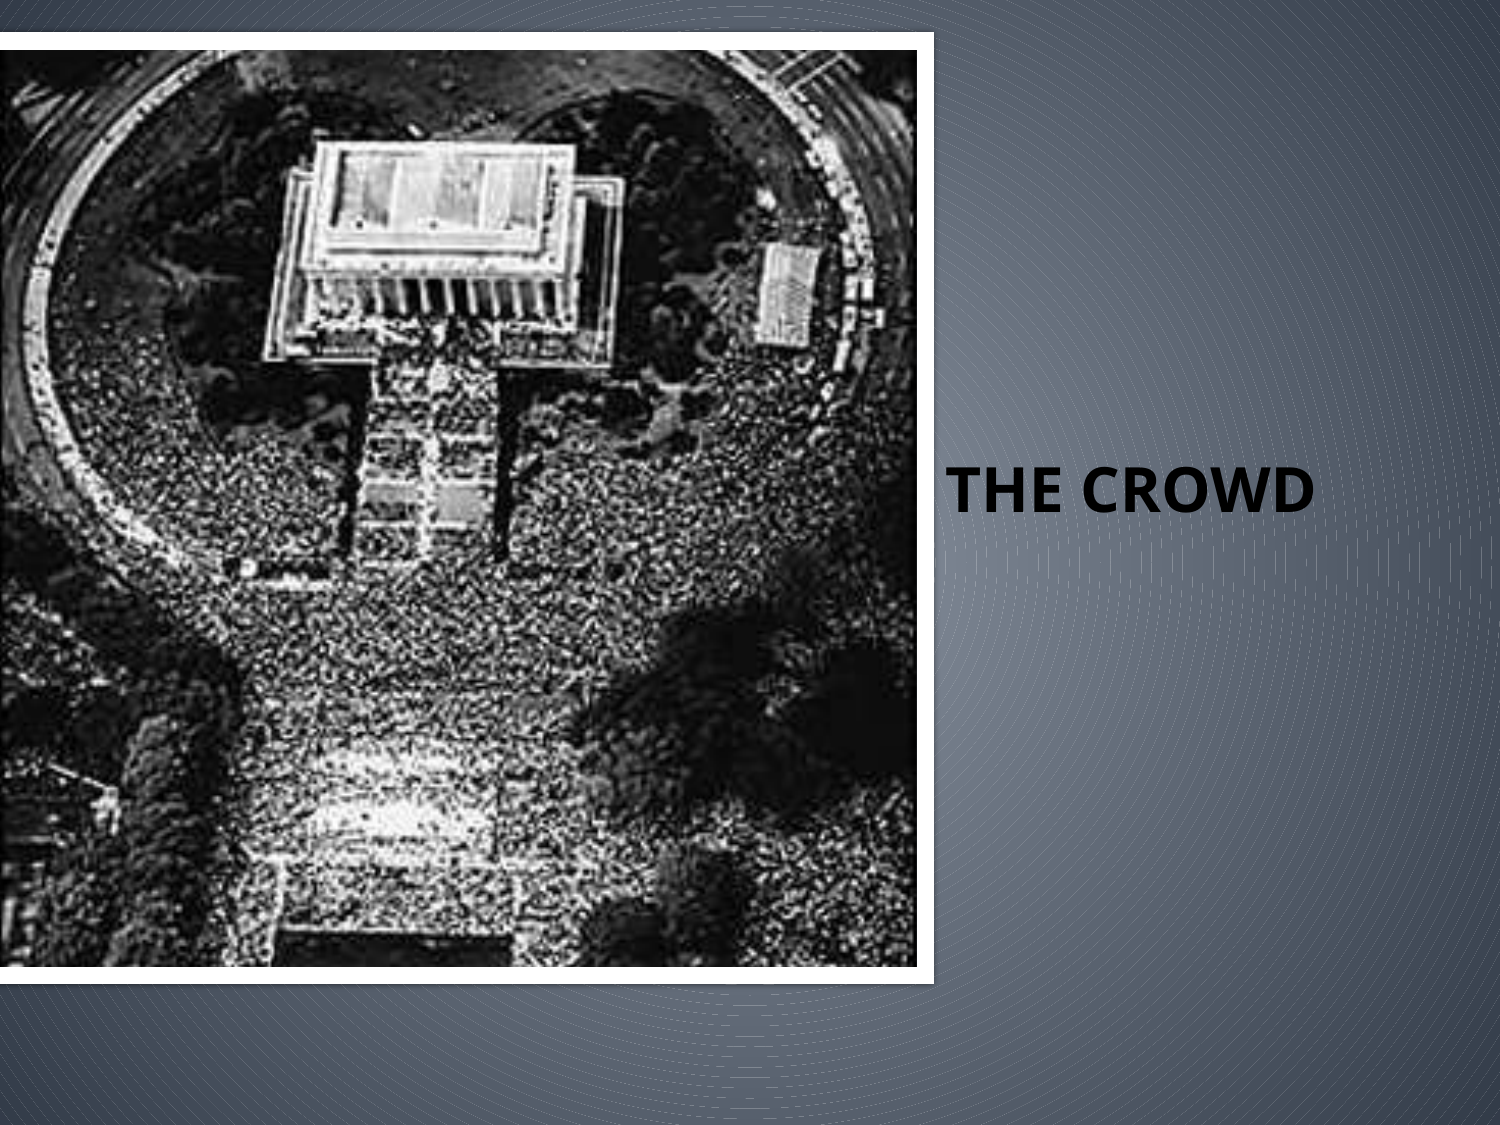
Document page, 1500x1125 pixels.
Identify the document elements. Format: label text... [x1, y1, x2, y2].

picture [0, 49, 918, 968]
title The crowd [939, 187, 1500, 525]
